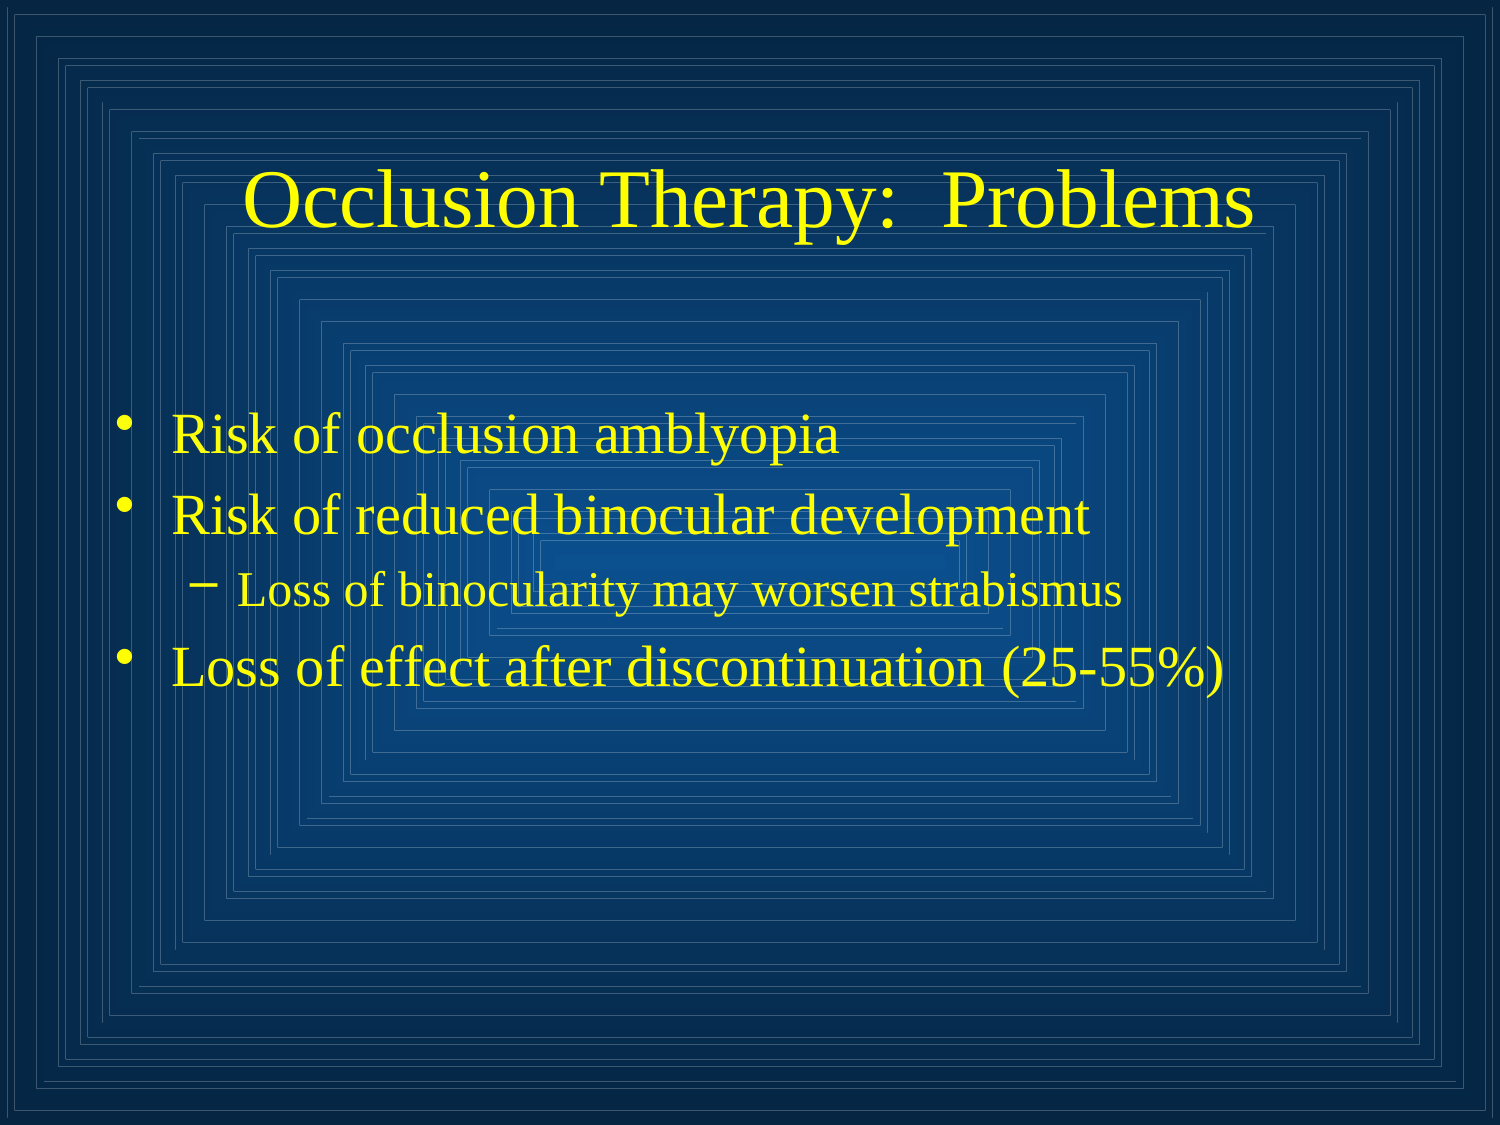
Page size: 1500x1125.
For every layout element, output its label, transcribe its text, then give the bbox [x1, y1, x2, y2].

title Occlusion Therapy: Problems [112, 99, 1388, 288]
list Risk of occlusion amblyopia Risk of reduced binocular development Loss of binocularity may worsen strabismus Loss of effect after discontinuation (25-55%) [99, 387, 1363, 988]
